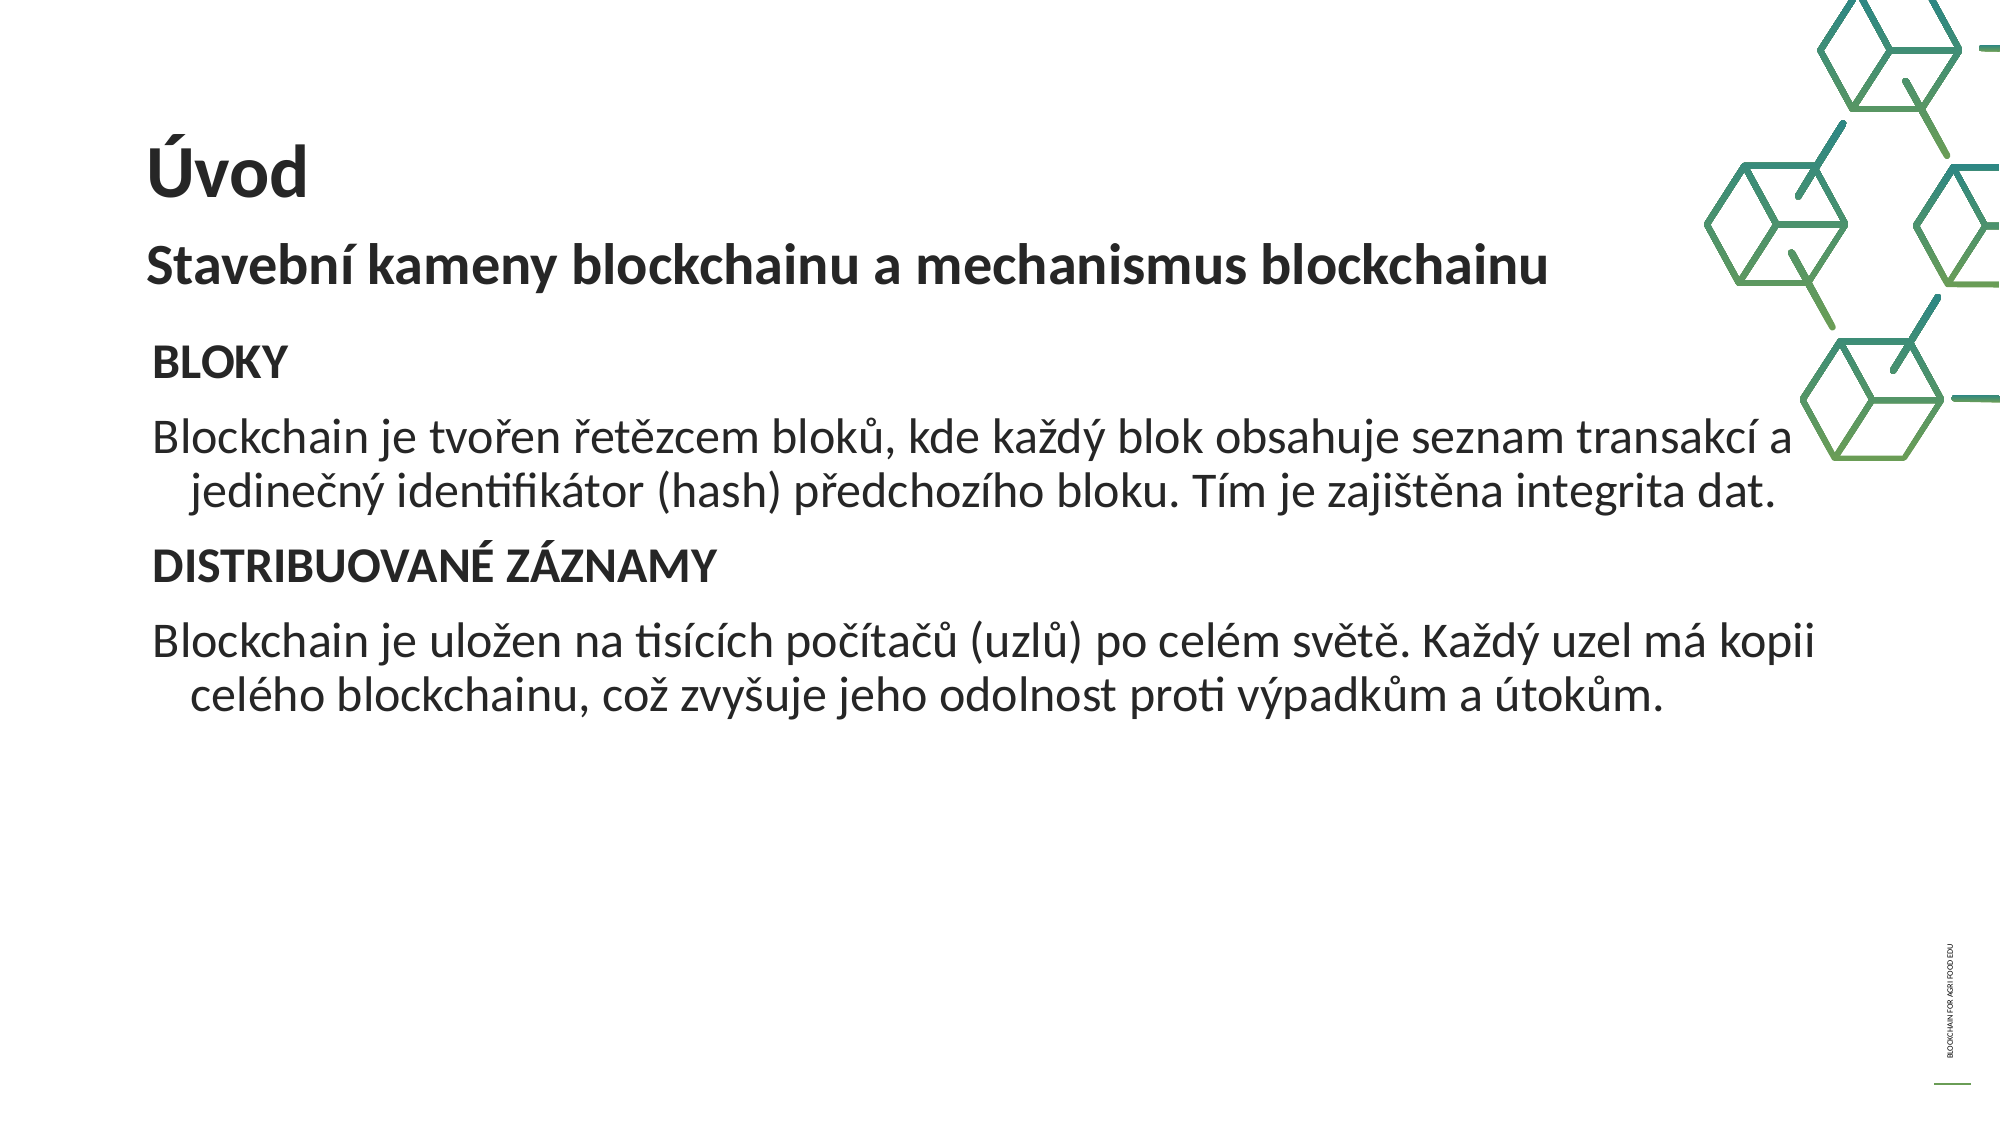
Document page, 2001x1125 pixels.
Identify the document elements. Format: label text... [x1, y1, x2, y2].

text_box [1703, 0, 2000, 462]
list BLOKY Blockchain je tvořen řetězcem bloků, kde každý blok obsahuje seznam transakcí a jedinečný identifikátor (hash) předchozího bloku. Tím je zajištěna integrita dat. DISTRIBUOVANÉ ZÁZNAMY Blockchain je uložen na tisících počítačů (uzlů) po celém světě. Každý uzel má kopii celého blockchainu, což zvyšuje jeho odolnost proti výpadkům a útokům. [138, 337, 1877, 960]
list Úvod Stavební kameny blockchainu a mechanismus blockchainu [130, 124, 1698, 337]
